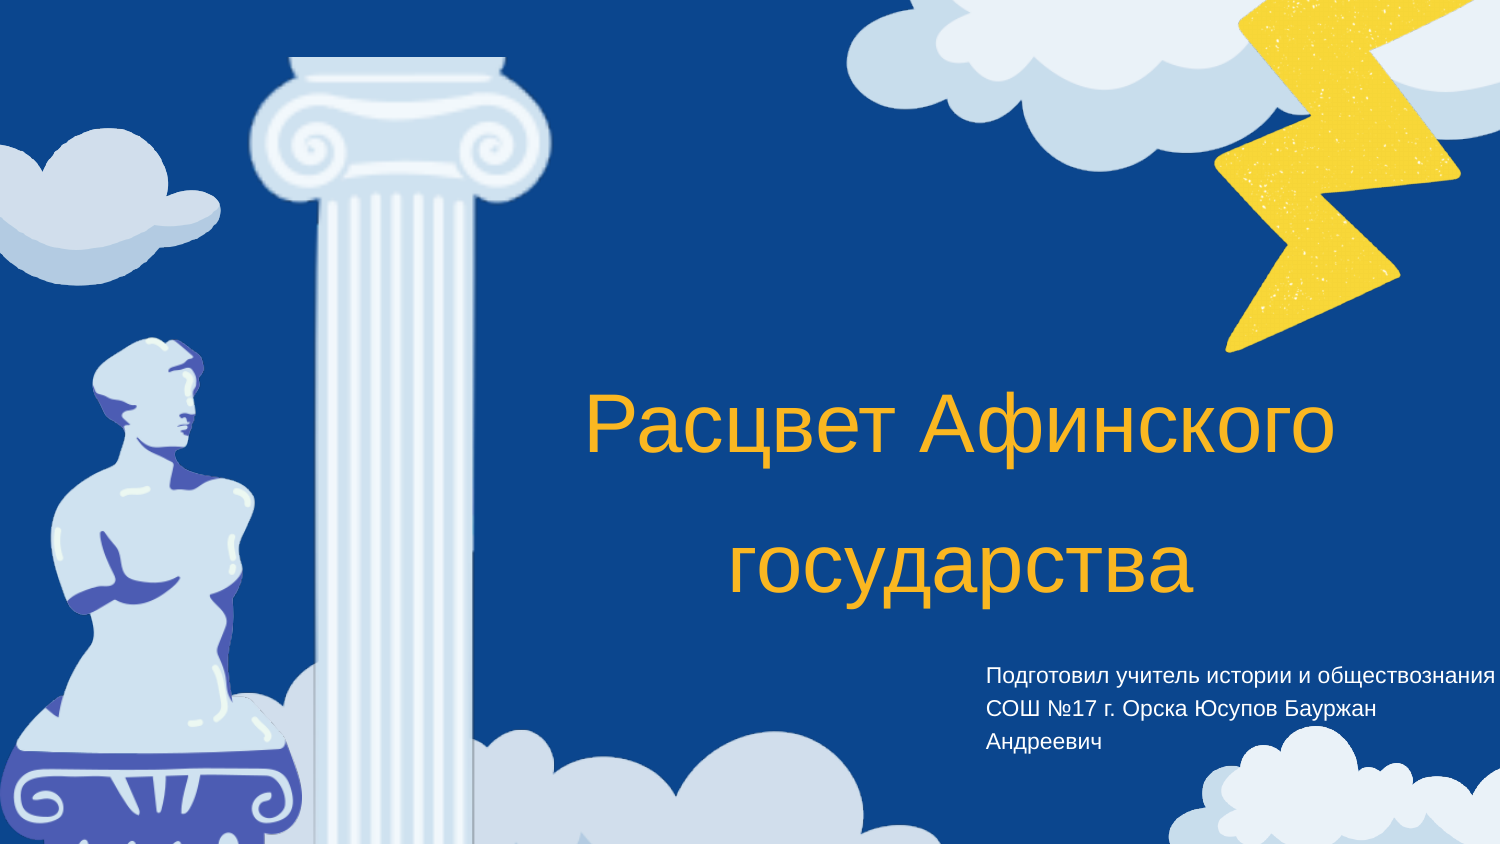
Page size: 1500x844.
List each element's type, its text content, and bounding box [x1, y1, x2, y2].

text_box Подготовил учитель истории и обществознания СОШ №17 г. Орска Юсупов Бауржан Андреевич [985, 655, 1500, 755]
text_box Расцвет Афинского государства [614, 329, 1472, 610]
picture [1168, 720, 1500, 844]
picture [0, 57, 953, 844]
picture [845, 0, 1500, 408]
